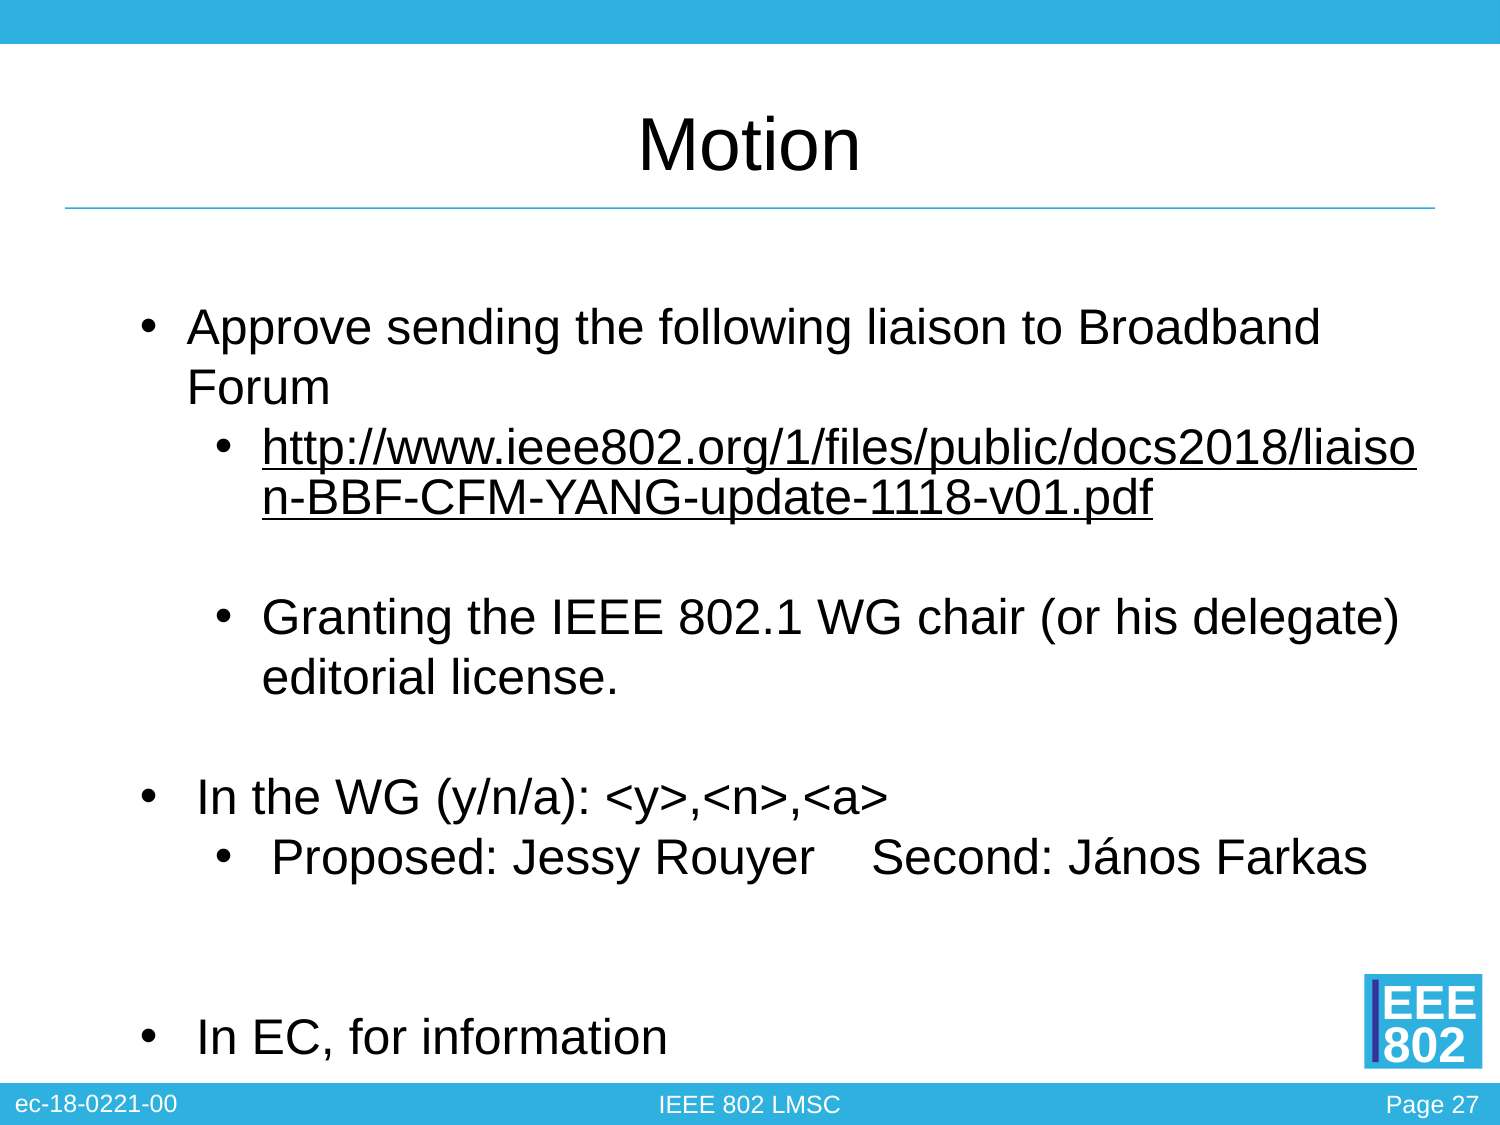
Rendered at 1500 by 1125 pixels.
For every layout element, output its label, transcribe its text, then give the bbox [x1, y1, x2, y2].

text_box Approve sending the following liaison to Broadband Forum http://www.ieee802.org/1/files/public/docs2018/liaison-BBF-CFM-YANG-update-1118-v01.pdf Granting the IEEE 802.1 WG chair (or his delegate) editorial license. In the WG (y/n/a): <y>,<n>,<a> Proposed: Jessy Rouyer Second: János Farkas In EC, for information [125, 287, 1450, 1023]
title Motion [75, 75, 1425, 205]
